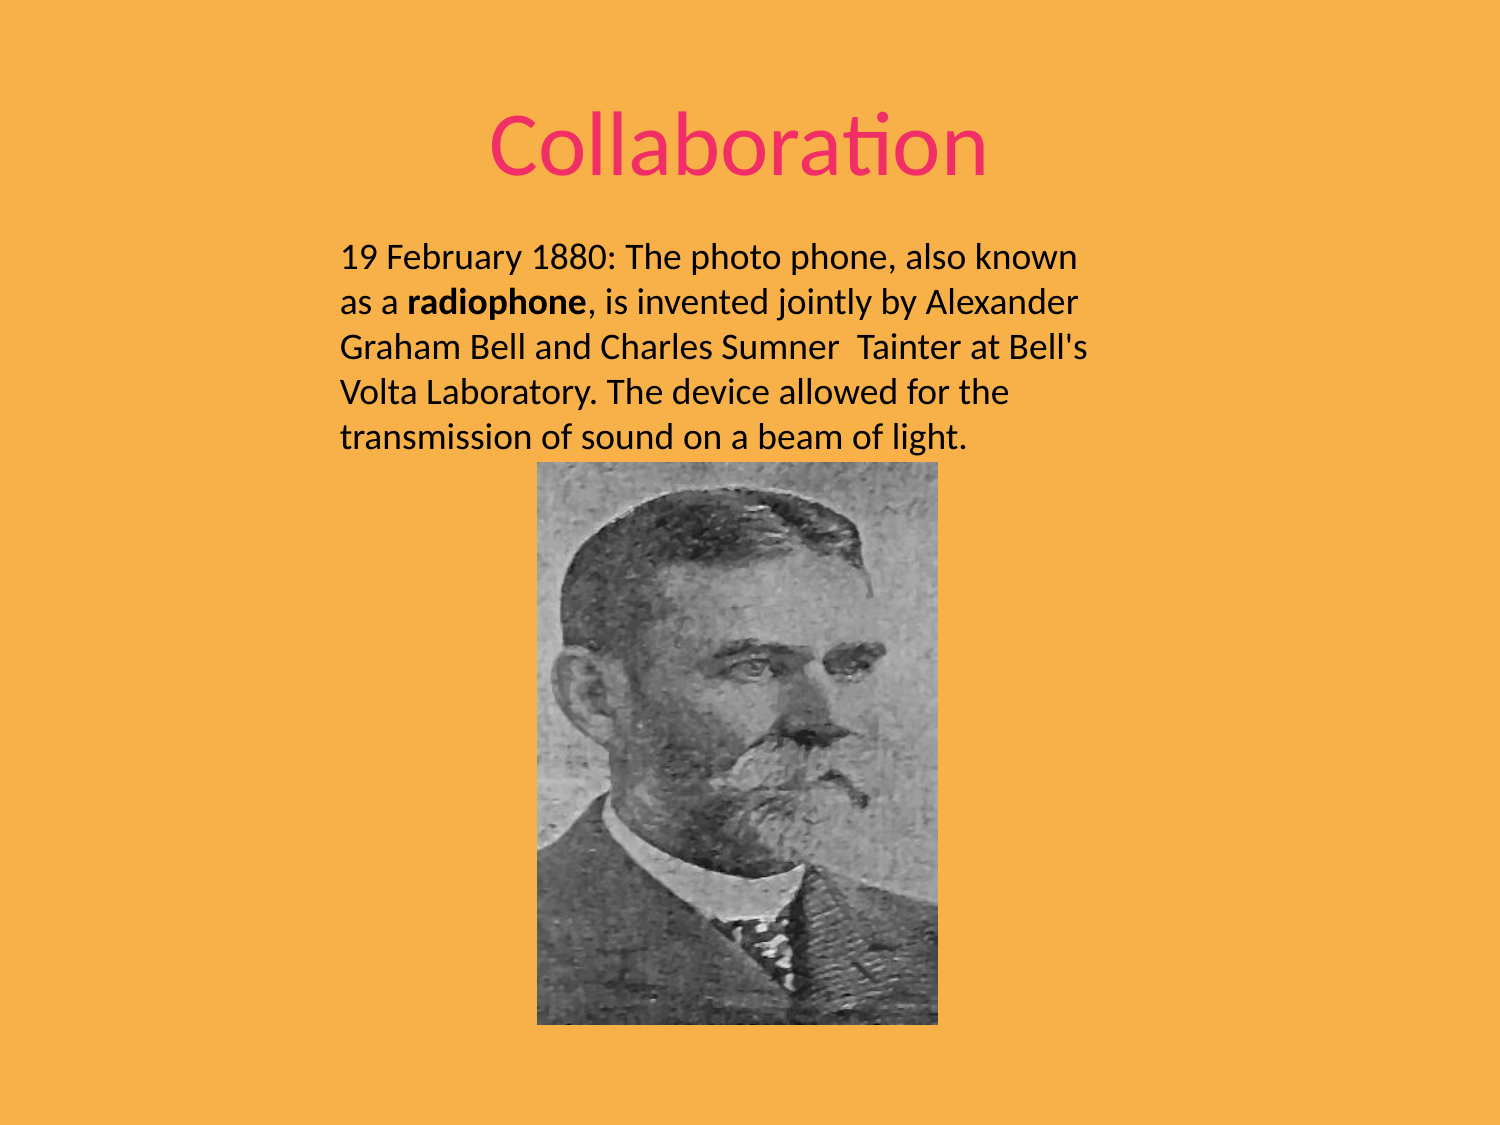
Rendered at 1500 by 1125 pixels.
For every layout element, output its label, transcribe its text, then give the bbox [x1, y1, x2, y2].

title Collaboration [75, 45, 1425, 233]
text_box 19 February 1880: The photo phone, also known as a radiophone, is invented jointly by Alexander Graham Bell and Charles Sumner Tainter at Bell's Volta Laboratory. The device allowed for the transmission of sound on a beam of light. [324, 224, 1125, 465]
picture [537, 462, 938, 1026]
